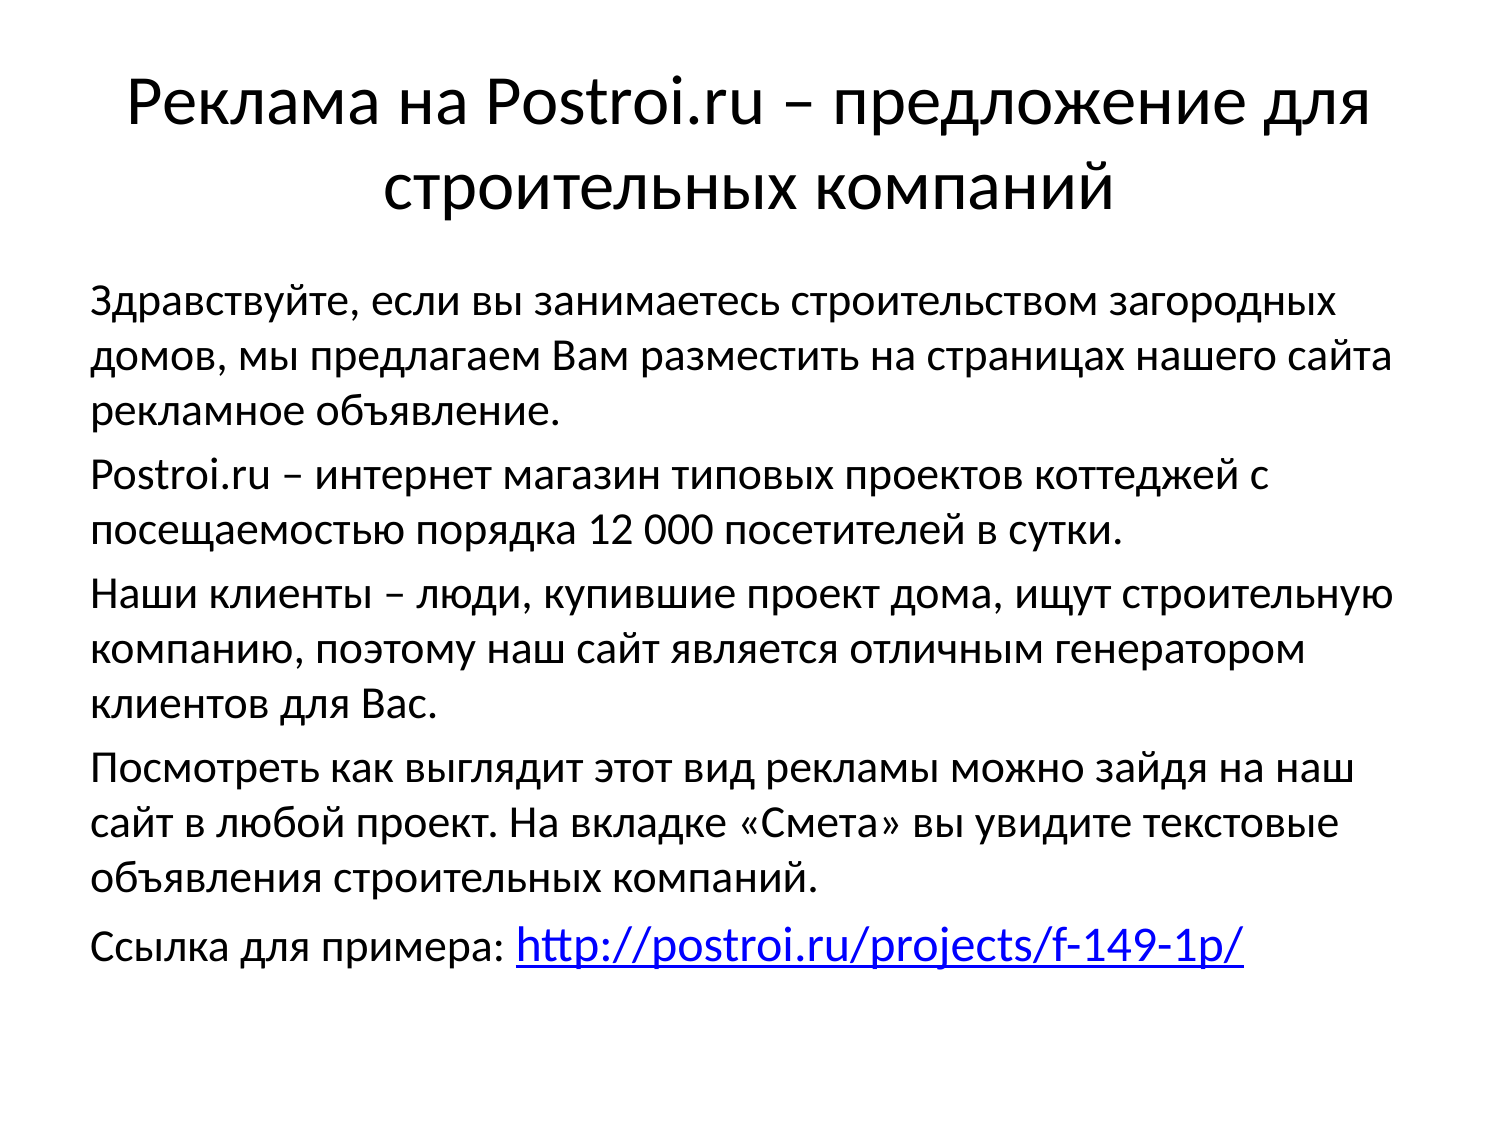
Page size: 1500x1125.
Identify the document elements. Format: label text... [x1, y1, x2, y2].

list Здравствуйте, если вы занимаетесь строительством загородных домов, мы предлагаем Вам разместить на страницах нашего сайта рекламное объявление. Postroi.ru – интернет магазин типовых проектов коттеджей с посещаемостью порядка 12 000 посетителей в сутки. Наши клиенты – люди, купившие проект дома, ищут строительную компанию, поэтому наш сайт является отличным генератором клиентов для Вас. Посмотреть как выглядит этот вид рекламы можно зайдя на наш сайт в любой проект. На вкладке «Смета» вы увидите текстовые объявления строительных компаний. Ссылка для примера: http://postroi.ru/projects/f-149-1p/ [75, 262, 1425, 988]
title Реклама на Postroi.ru – предложение для строительных компаний [75, 45, 1425, 233]
